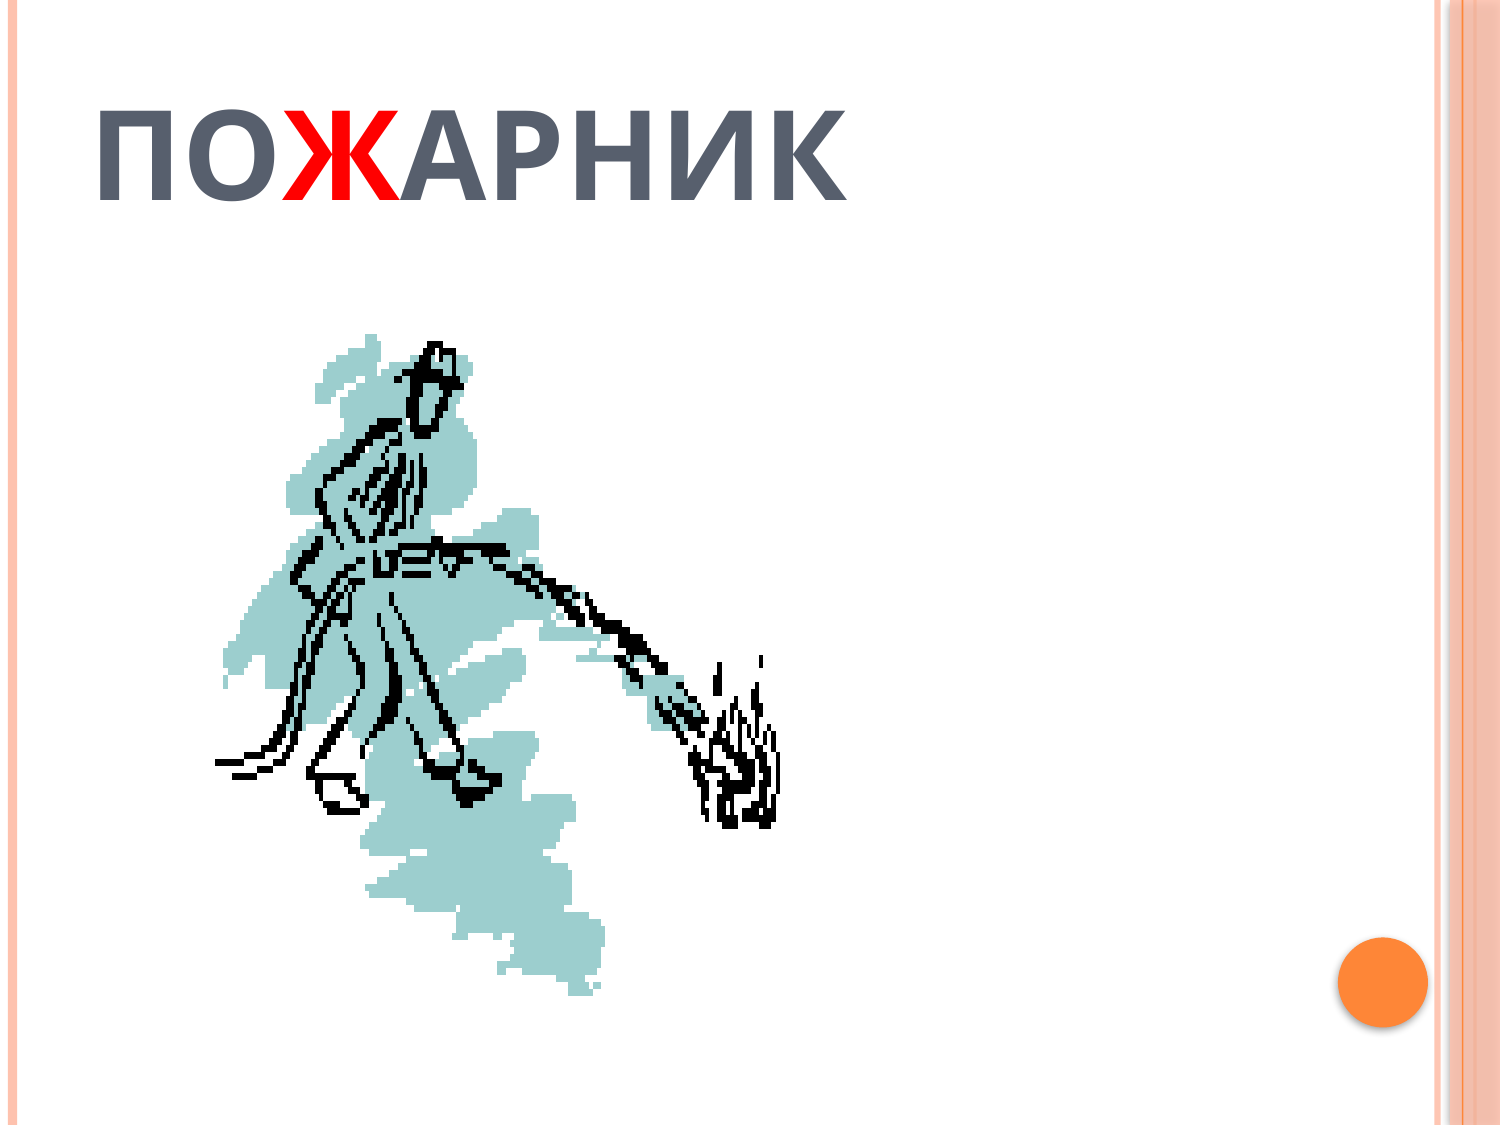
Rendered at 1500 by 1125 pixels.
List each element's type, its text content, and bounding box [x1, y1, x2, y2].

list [198, 327, 802, 997]
title пожарник [75, 45, 1300, 233]
